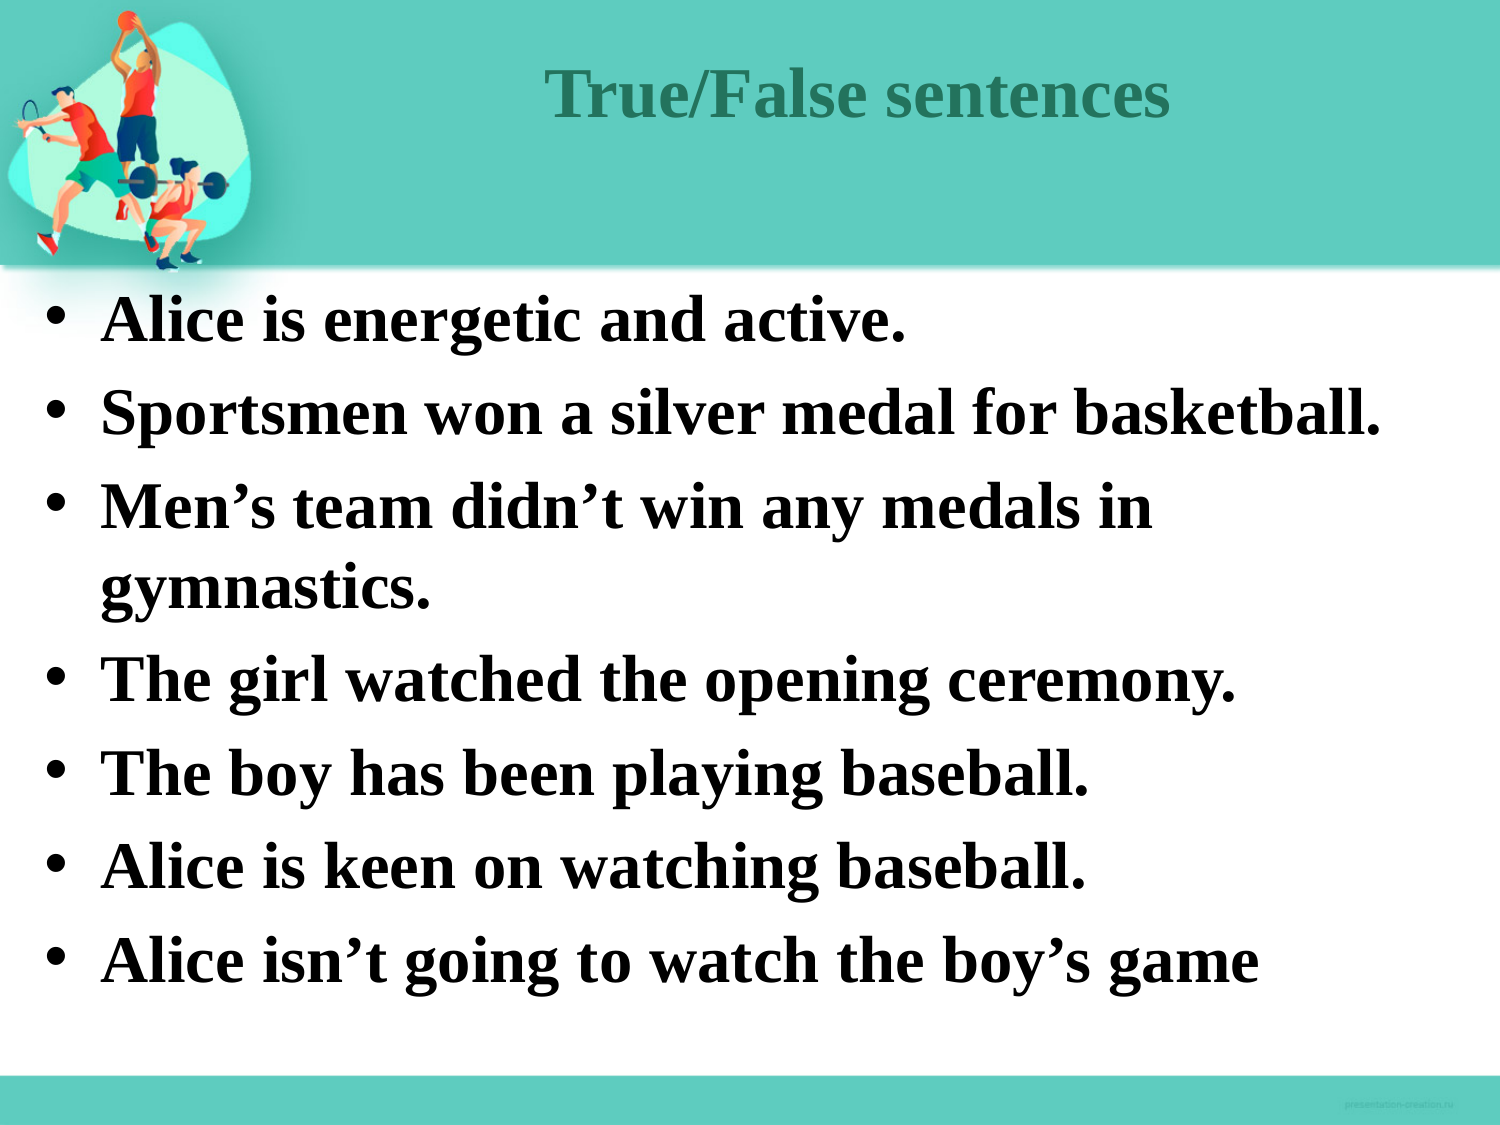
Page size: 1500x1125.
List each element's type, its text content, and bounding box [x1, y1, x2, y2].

picture [0, 0, 1500, 1125]
title True/False sentences [242, 37, 1475, 227]
list Alice is energetic and active. Sportsmen won a silver medal for basketball. Men’s team didn’t win any medals in gymnastics. The girl watched the opening ceremony. The boy has been playing baseball. Alice is keen on watching baseball. Alice isn’t going to watch the boy’s game [29, 267, 1471, 1012]
